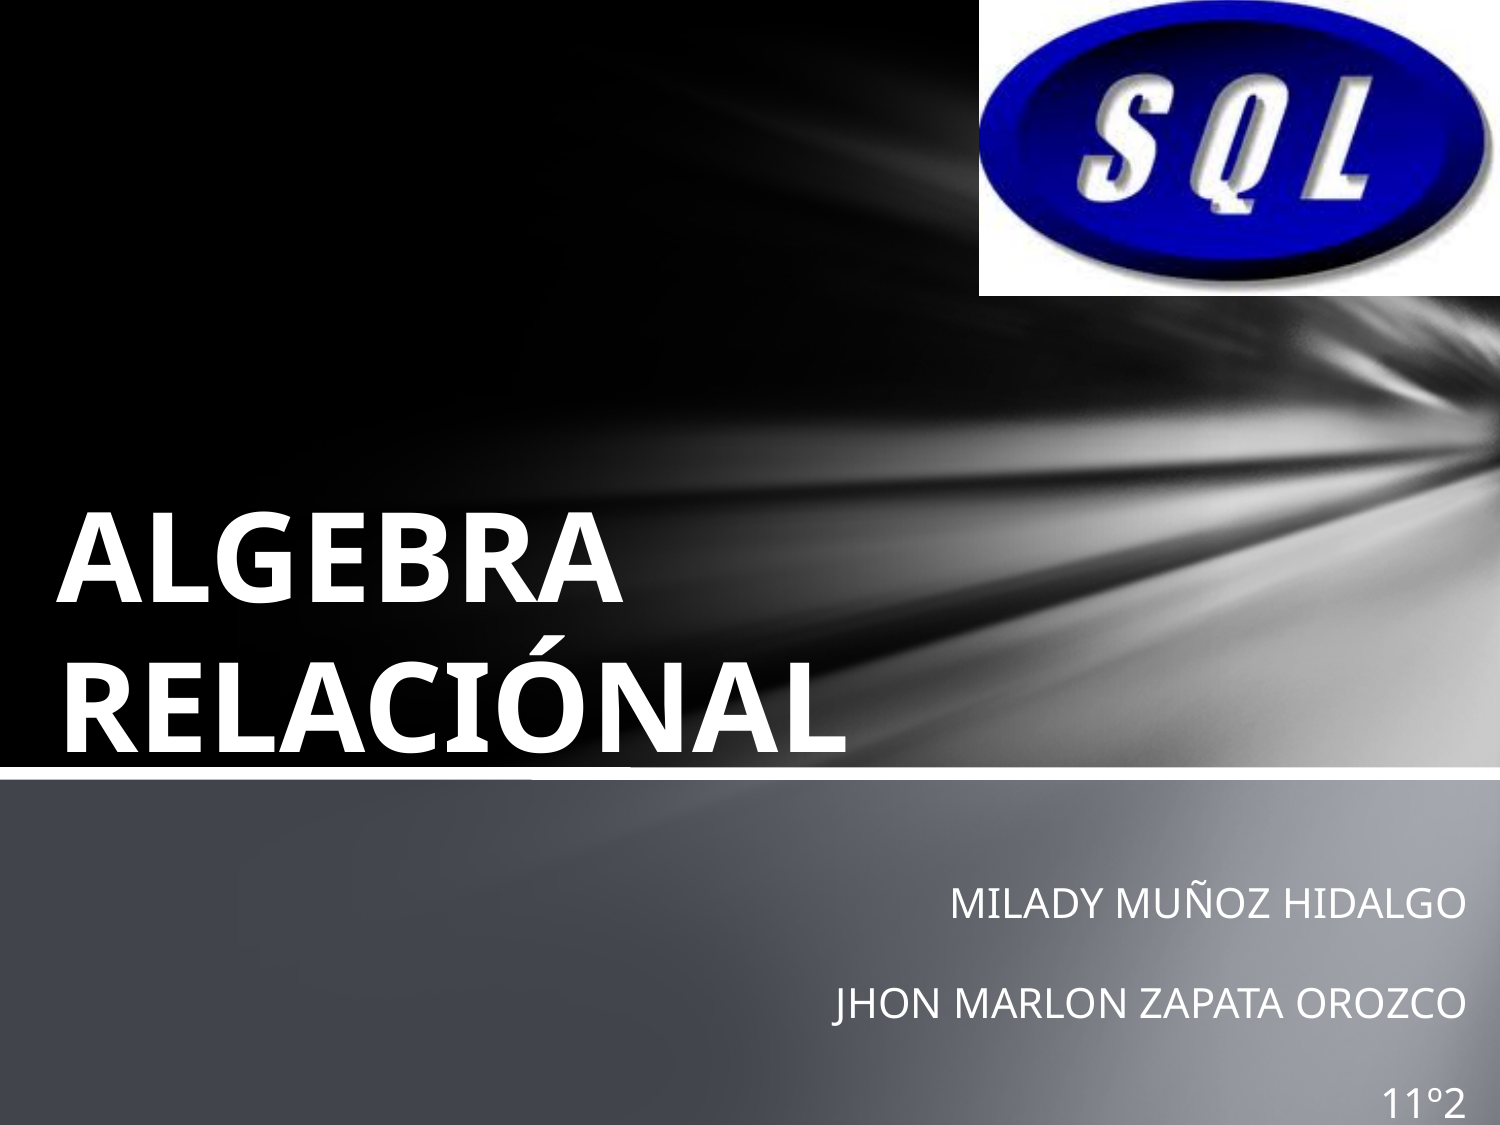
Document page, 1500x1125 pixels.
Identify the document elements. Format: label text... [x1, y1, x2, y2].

picture [978, 0, 1500, 296]
title ALGEBRA RELACIÓNAL [41, 385, 1302, 786]
text_box MILADY MUÑOZ HIDALGO JHON MARLON ZAPATA OROZCO 11º2 [76, 869, 1483, 1125]
